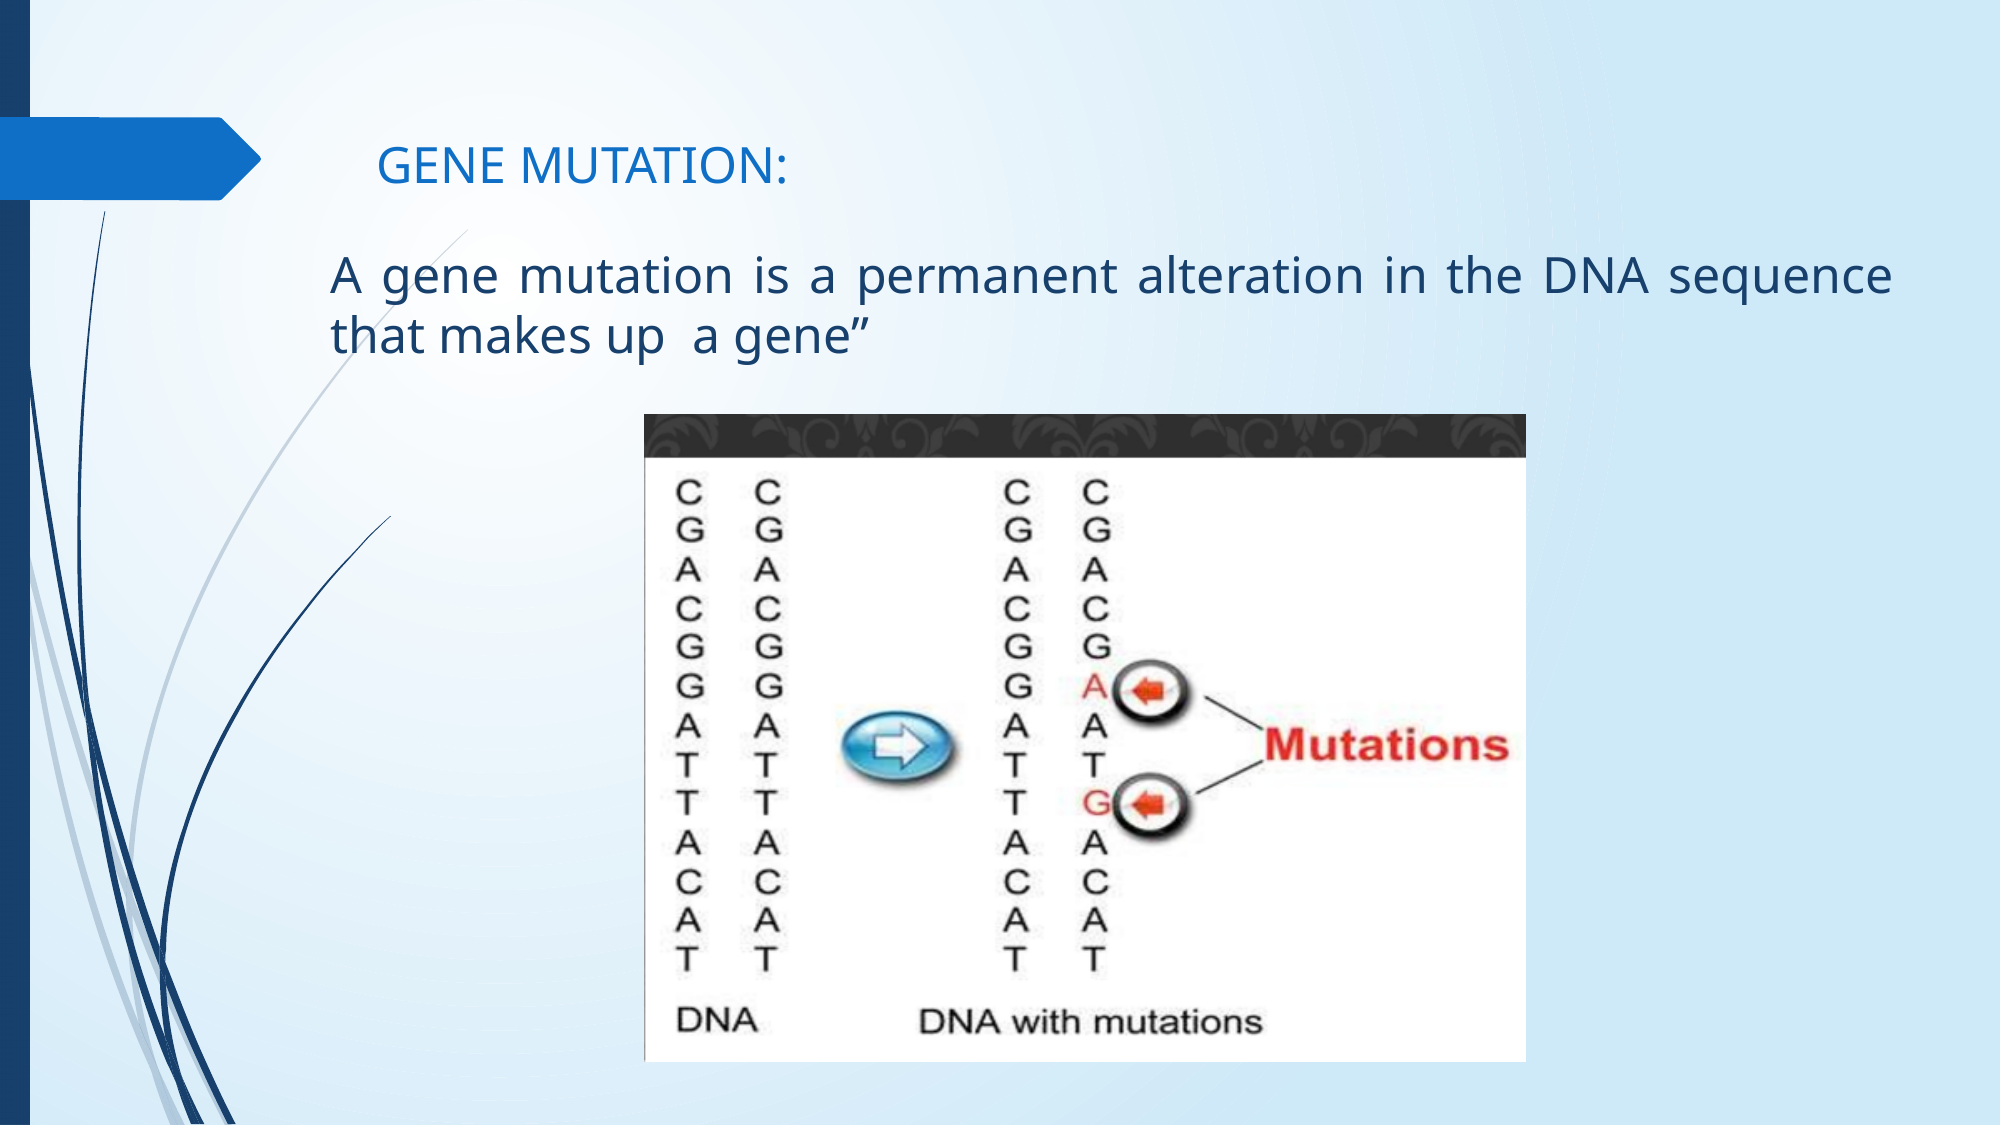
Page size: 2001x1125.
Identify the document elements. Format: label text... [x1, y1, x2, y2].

picture [644, 414, 1526, 1062]
text_box A gene mutation is a permanent alteration in the DNA sequence that makes up a gene” [315, 235, 1910, 371]
text_box GENE MUTATION: [361, 126, 1055, 202]
